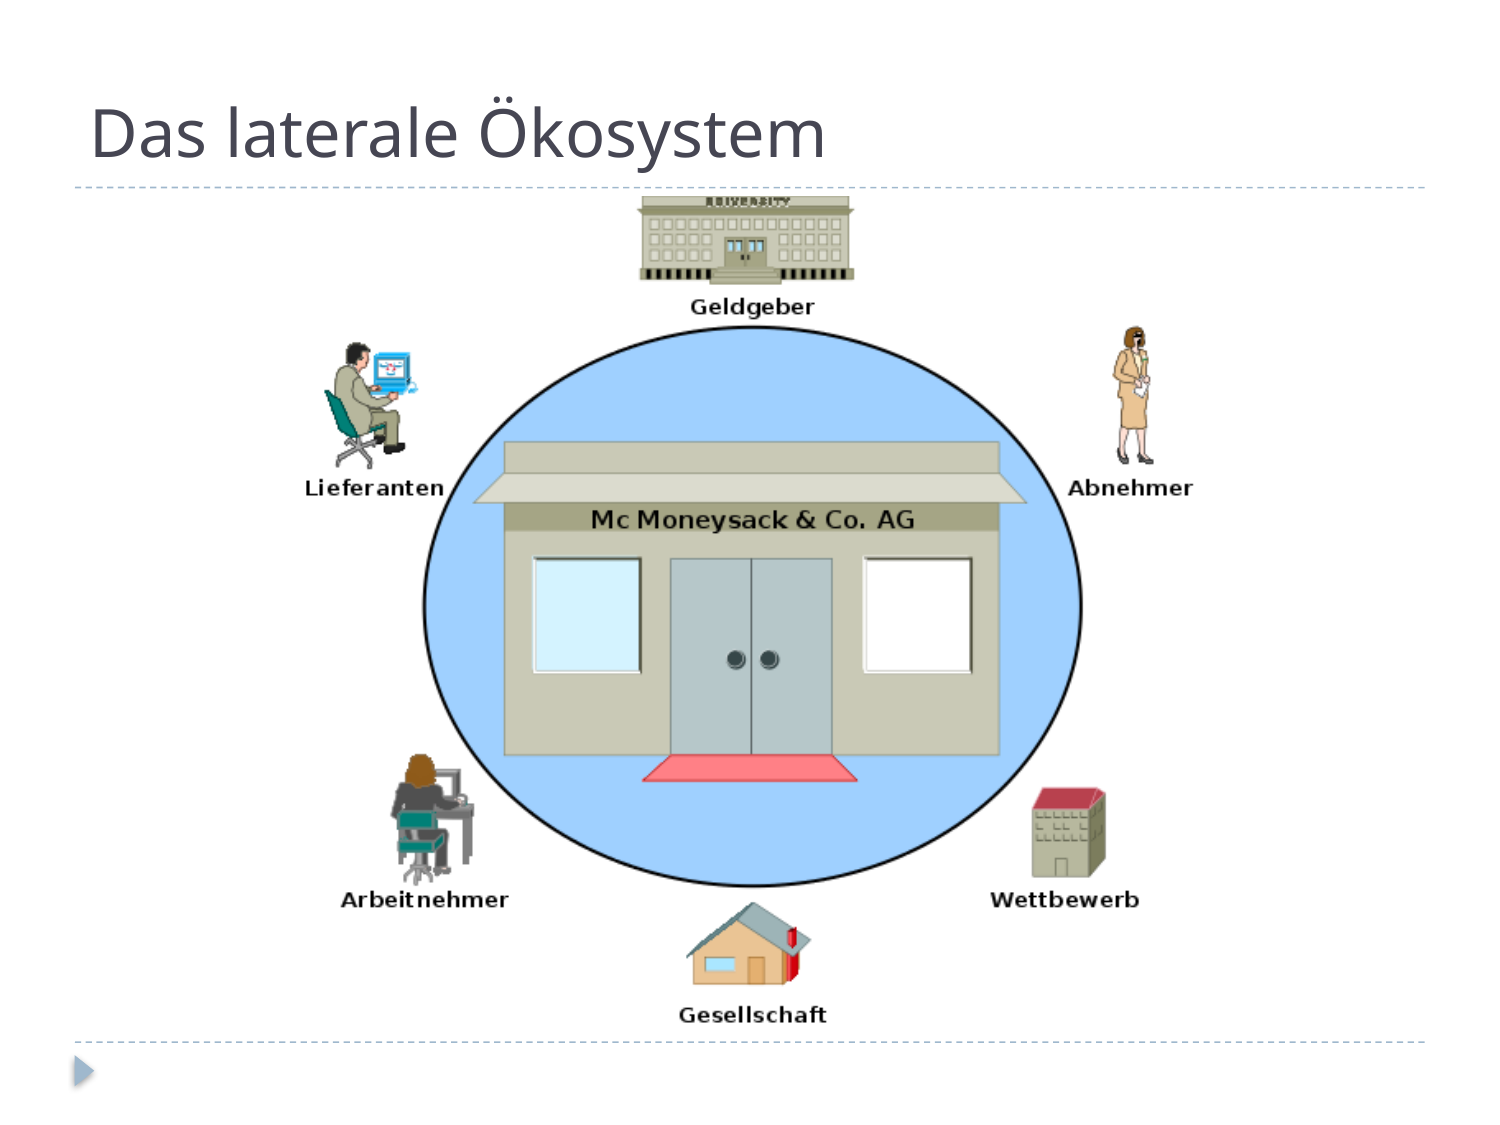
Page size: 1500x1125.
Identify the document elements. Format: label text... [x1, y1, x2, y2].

picture [304, 196, 1195, 1036]
title Das laterale Ökosystem [75, 32, 1425, 181]
